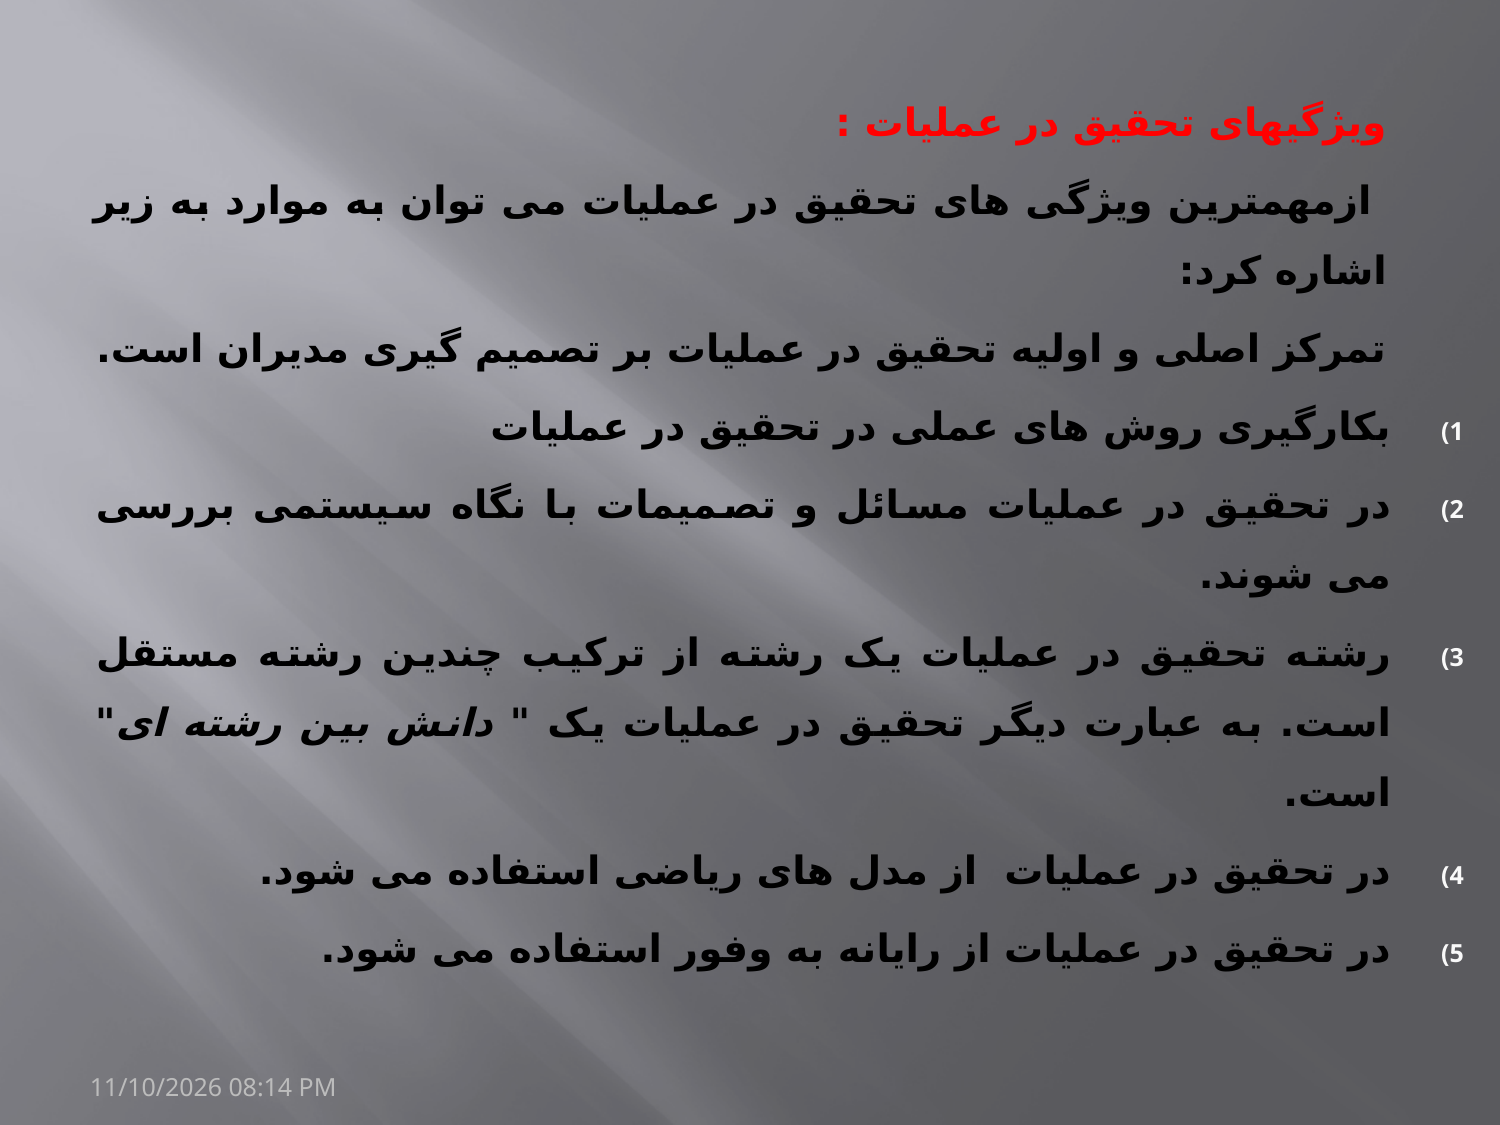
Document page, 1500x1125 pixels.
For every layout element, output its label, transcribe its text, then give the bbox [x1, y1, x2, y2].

slide_number 20/مارس/1 [75, 1052, 425, 1113]
list ویژگیهای تحقیق در عملیات : ازمهمترین ویژگی های تحقیق در عملیات می توان به موارد به زیر اشاره کرد: تمرکز اصلی و اولیه تحقیق در عملیات بر تصمیم گیری مدیران است. بکارگیری روش های عملی در تحقیق در عملیات در تحقیق در عملیات مسائل و تصمیمات با نگاه سیستمی بررسی می شوند. رشته تحقیق در عملیات یک رشته از ترکیب چندین رشته مستقل است. به عبارت دیگر تحقیق در عملیات یک " دانش بین رشته ای" است. در تحقیق در عملیات از مدل های ریاضی استفاده می شود. در تحقیق در عملیات از رایانه به وفور استفاده می شود. [76, 66, 1473, 1059]
